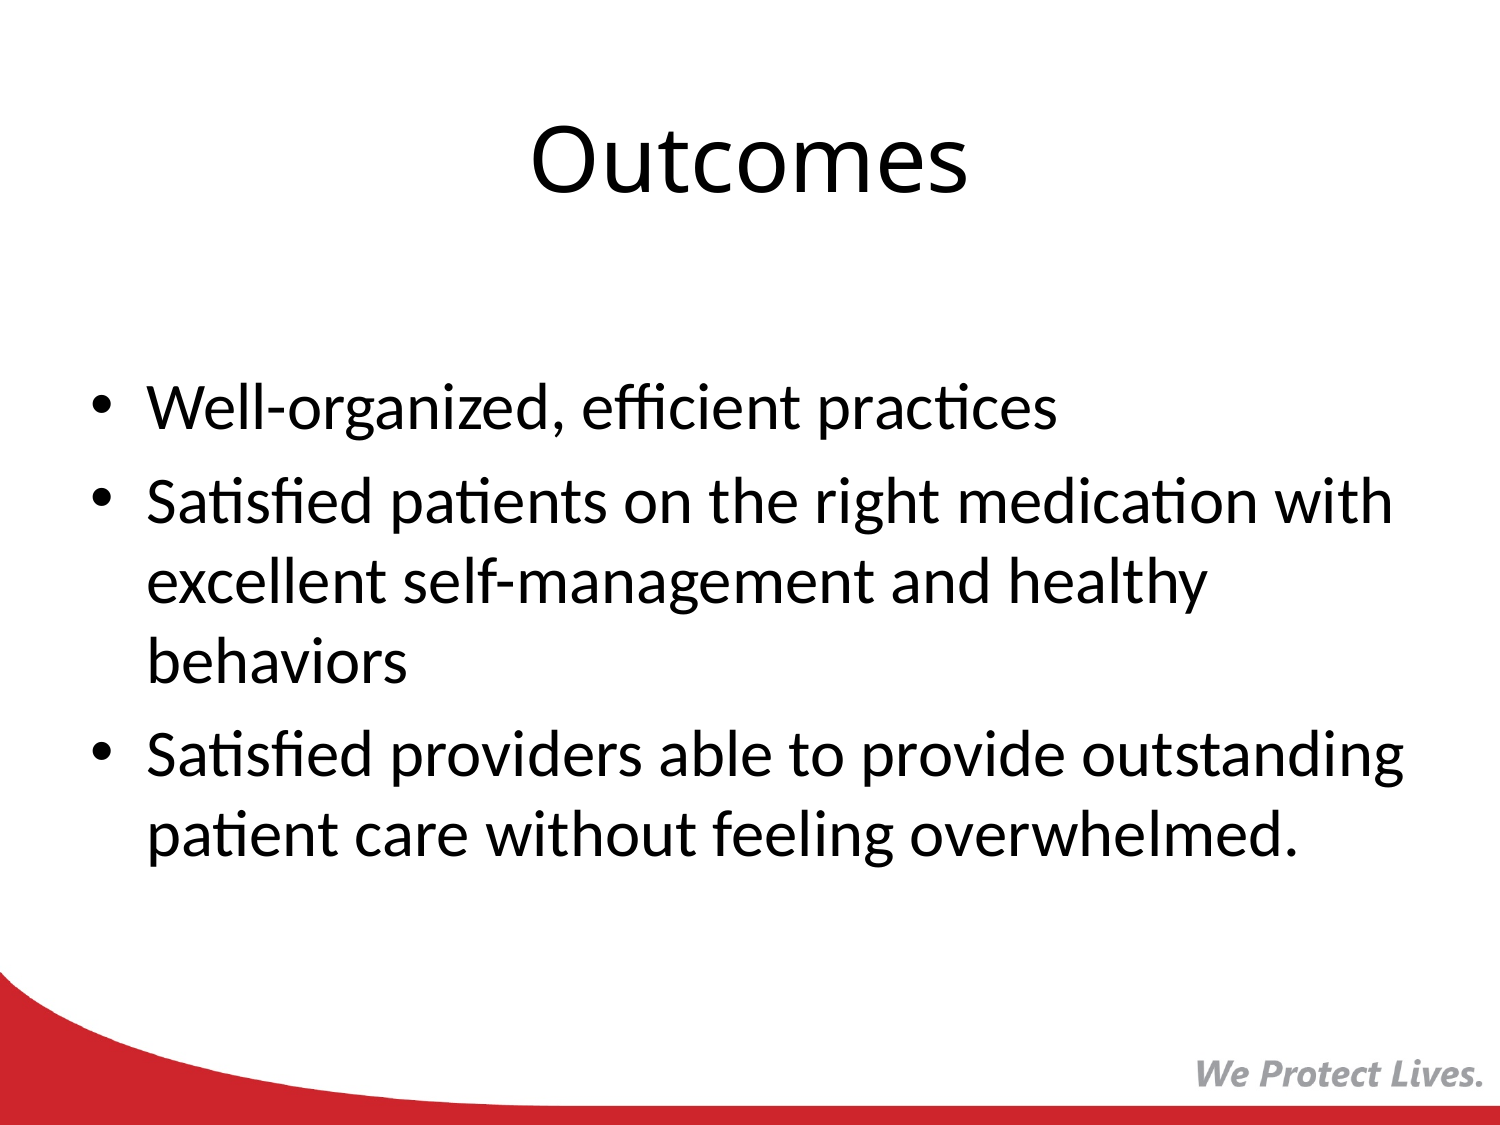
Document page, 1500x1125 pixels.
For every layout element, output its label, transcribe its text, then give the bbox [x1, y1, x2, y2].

list Well-organized, efficient practices Satisfied patients on the right medication with excellent self-management and healthy behaviors Satisfied providers able to provide outstanding patient care without feeling overwhelmed. [75, 262, 1425, 1005]
picture [0, 0, 1500, 1125]
title Outcomes [24, 75, 1475, 238]
